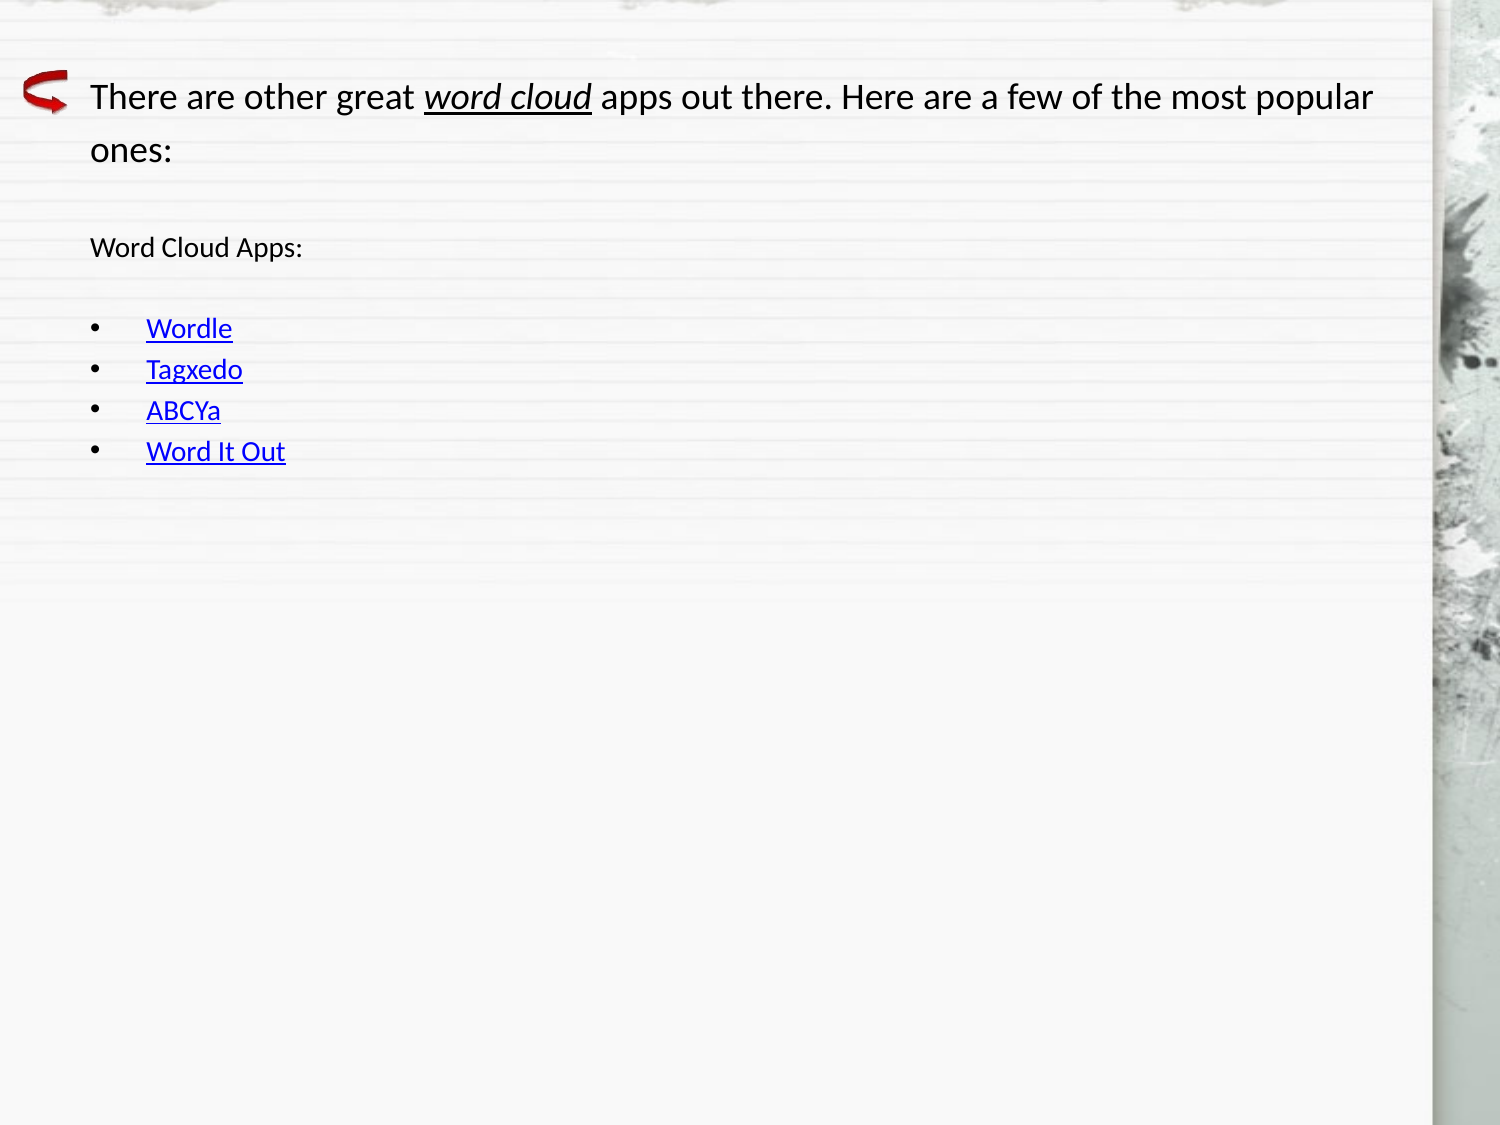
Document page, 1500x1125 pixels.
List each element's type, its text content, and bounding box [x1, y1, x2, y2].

list There are other great word cloud apps out there. Here are a few of the most popular ones: Word Cloud Apps: Wordle Tagxedo ABCYa Word It Out [74, 64, 1426, 1056]
picture [0, 0, 1500, 1125]
